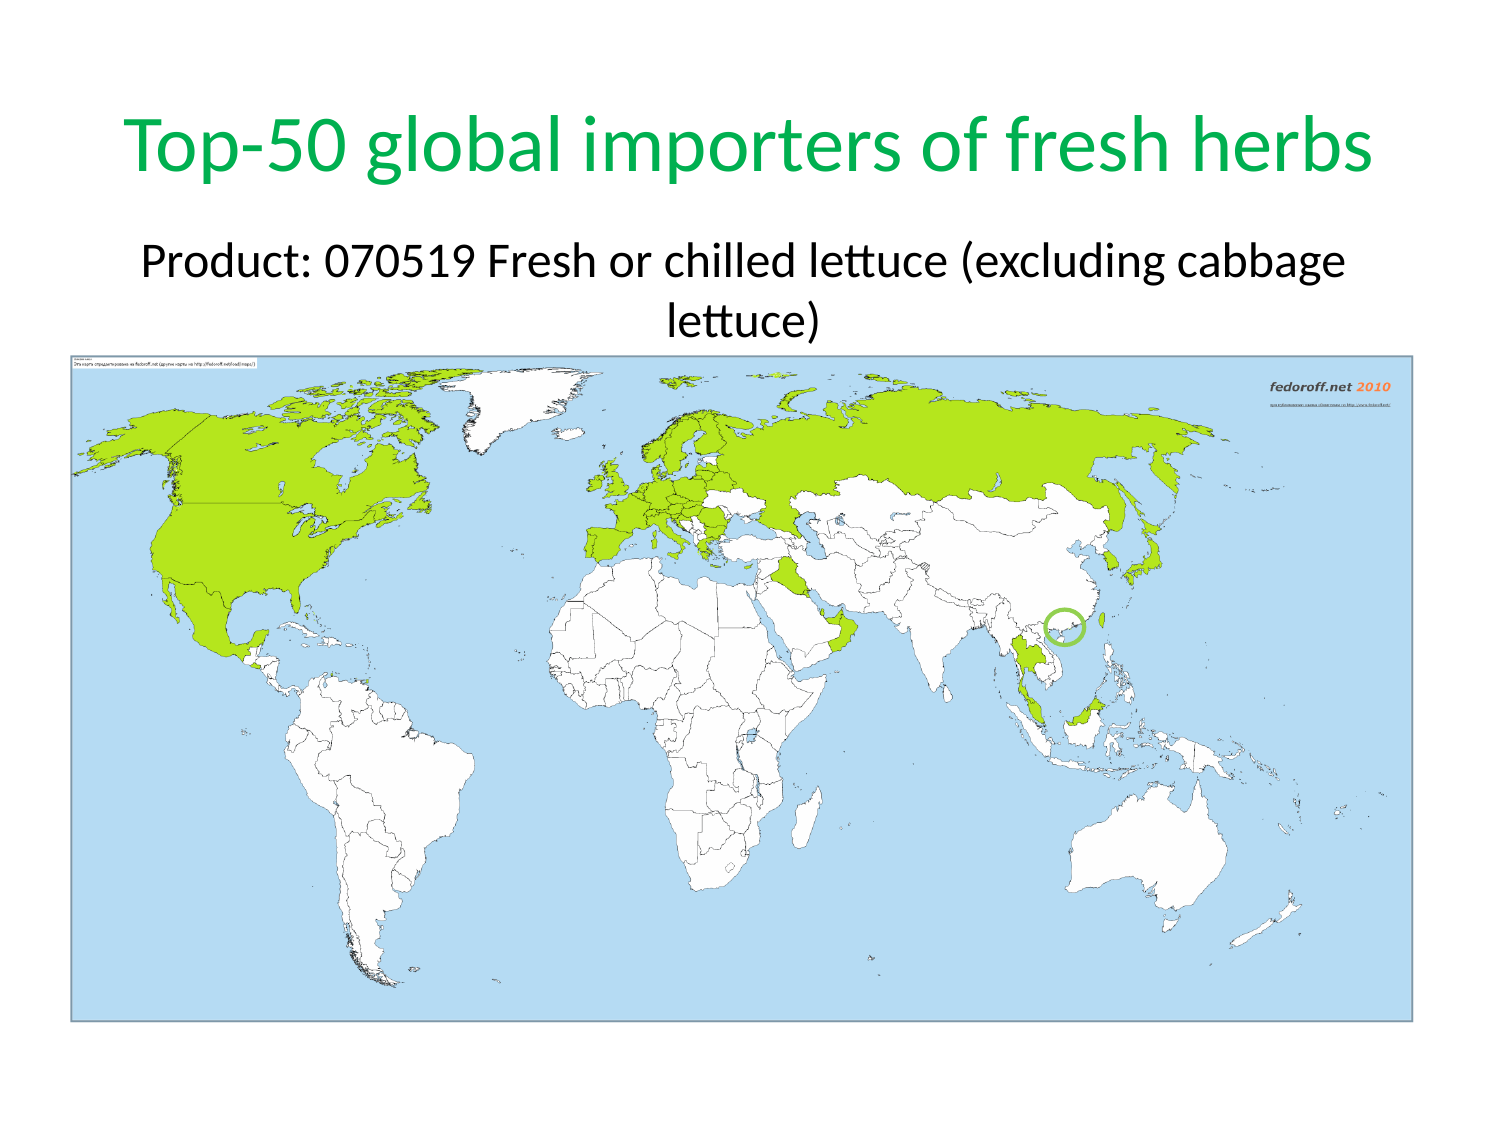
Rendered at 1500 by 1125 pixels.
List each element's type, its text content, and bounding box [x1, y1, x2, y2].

list Product: 070519 Fresh or chilled lettuce (excluding cabbage lettuce) [68, 219, 1419, 349]
title Top-50 global importers of fresh herbs [75, 45, 1425, 233]
picture [64, 349, 1419, 1029]
